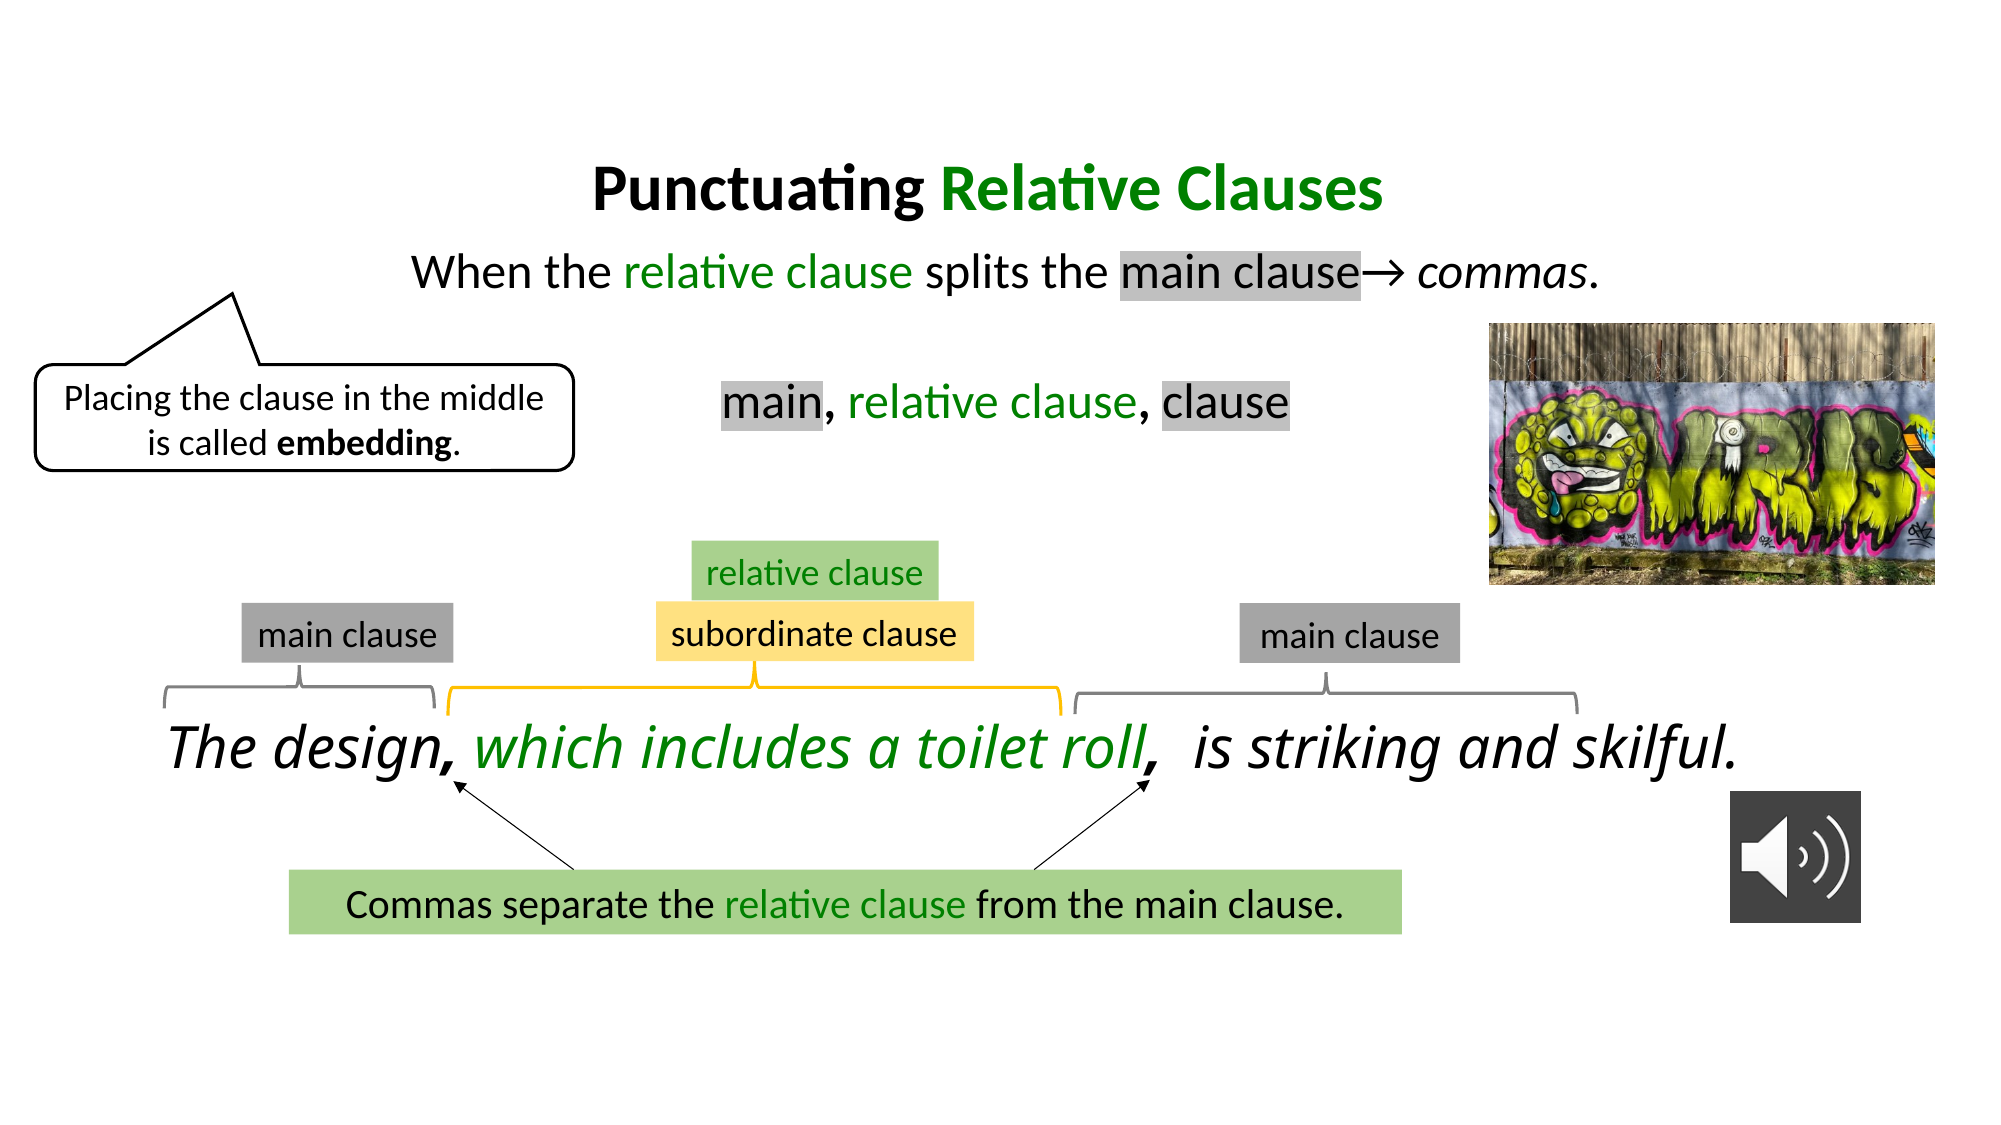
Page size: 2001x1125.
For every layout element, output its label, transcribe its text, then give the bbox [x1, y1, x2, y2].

text_box Punctuating Relative Clauses [128, 136, 1864, 230]
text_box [1034, 779, 1150, 870]
text_box main clause [1239, 603, 1461, 663]
text_box [447, 662, 1062, 702]
picture [1489, 323, 1935, 585]
picture [1728, 790, 1863, 924]
text_box Placing the clause in the middle is called embedding. [34, 292, 575, 472]
text_box When the relative clause splits the main clause→ commas. main, relative clause, clause [128, 230, 1883, 436]
text_box [1073, 672, 1579, 715]
text_box The design, which includes a toilet roll,, is striking and skilful. [150, 702, 1850, 788]
text_box Commas separate the relative clause from the main clause. [288, 869, 1402, 935]
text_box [453, 781, 574, 870]
text_box [162, 665, 436, 709]
text_box main clause [241, 602, 454, 663]
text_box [656, 540, 975, 662]
